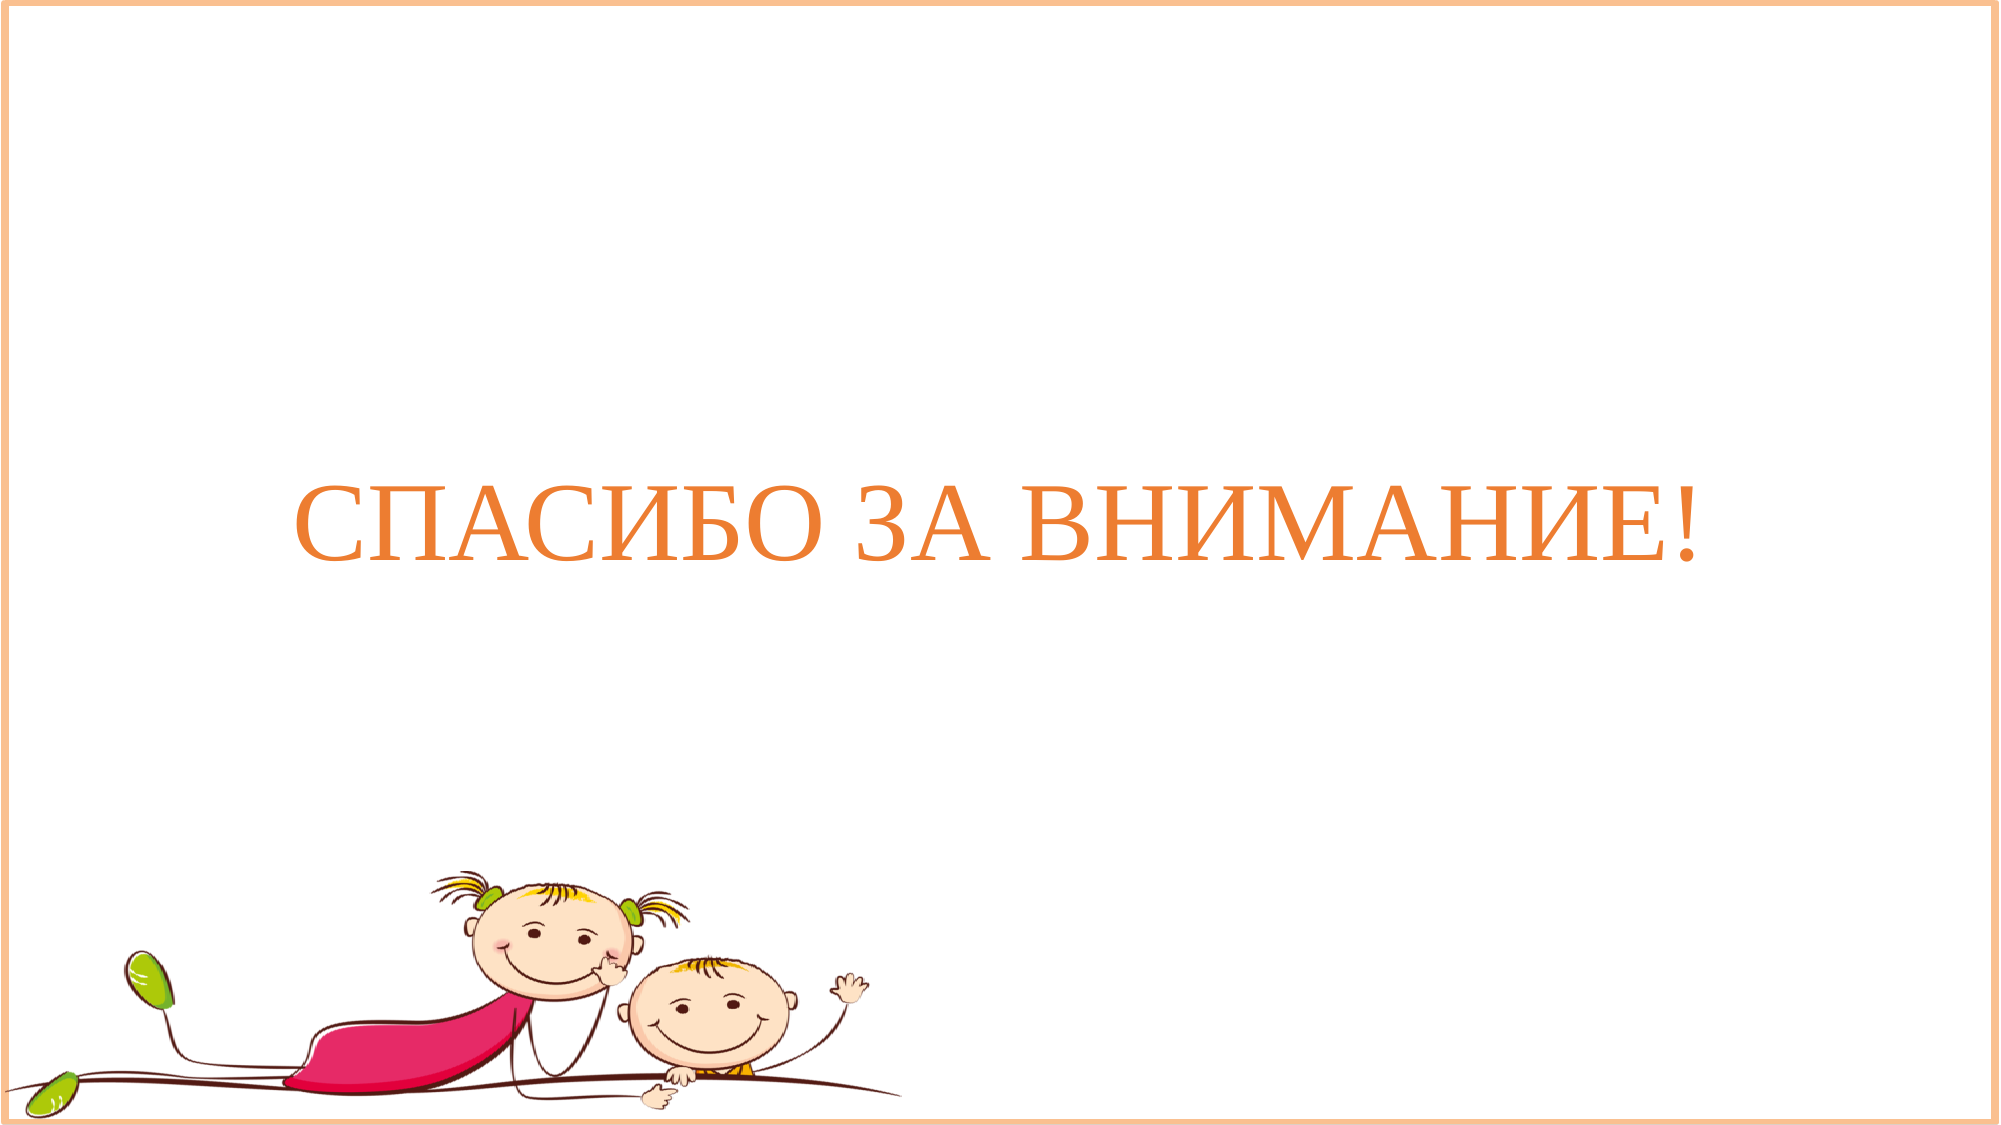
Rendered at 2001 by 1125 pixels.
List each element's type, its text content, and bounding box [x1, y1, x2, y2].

picture [0, 0, 2001, 1125]
list СПАСИБО ЗА ВНИМАНИЕ! [137, 299, 1863, 1014]
